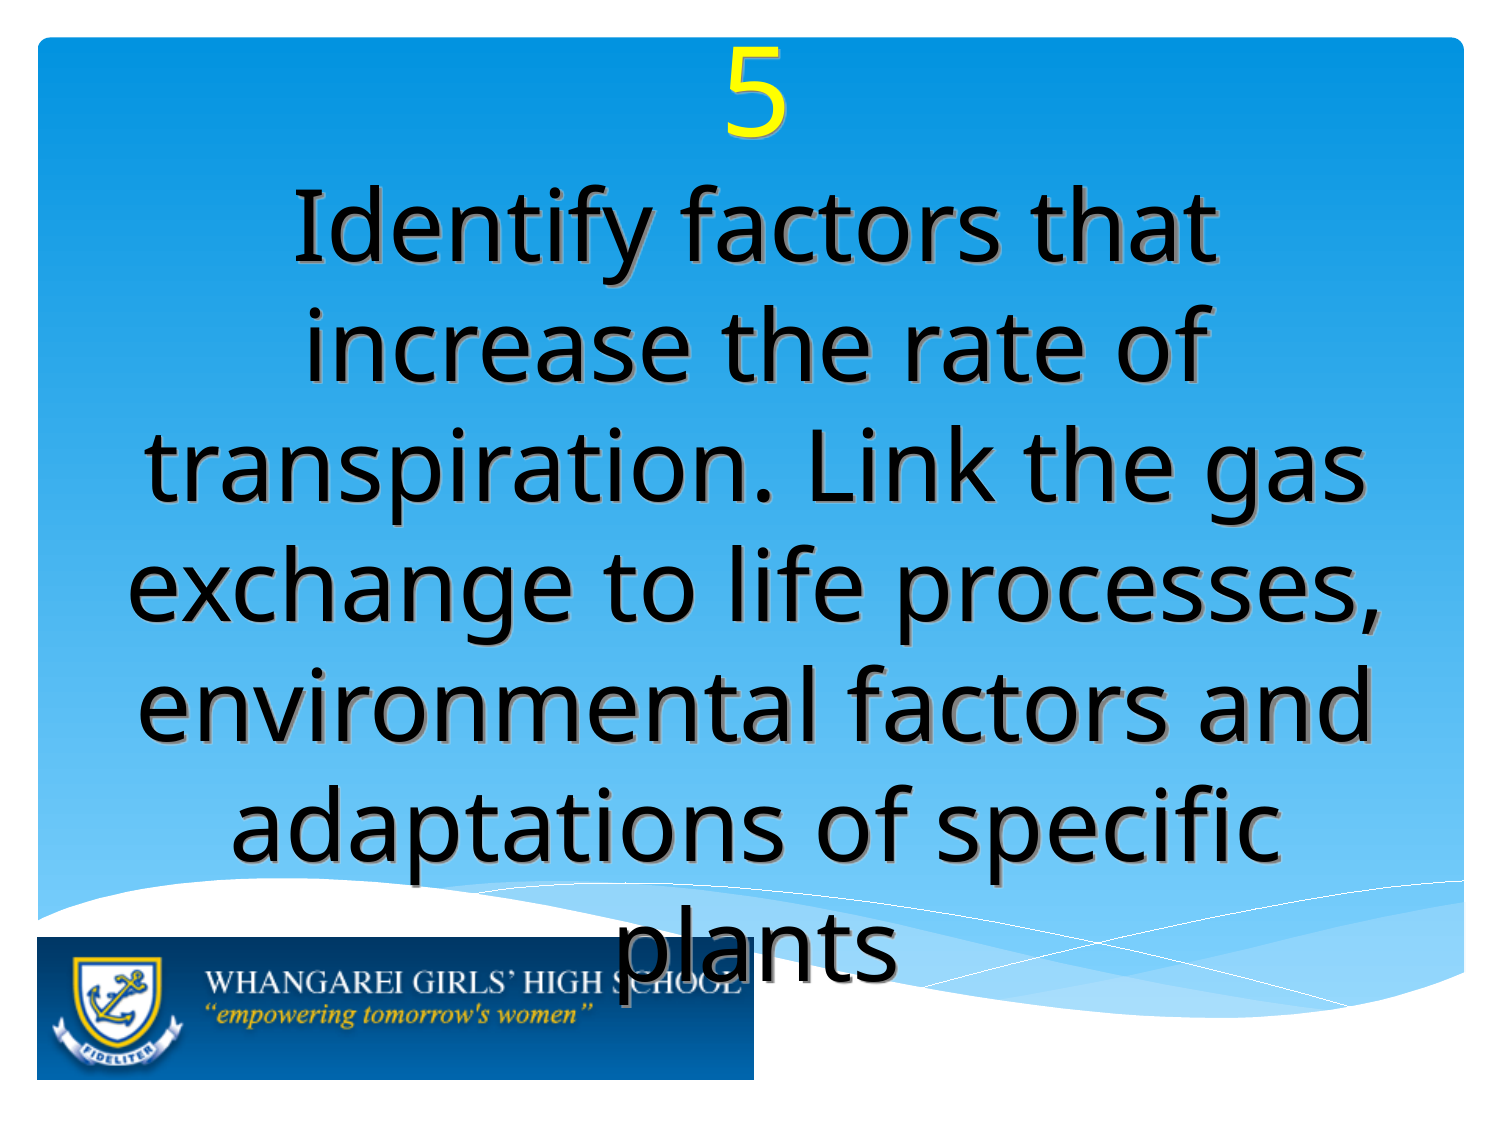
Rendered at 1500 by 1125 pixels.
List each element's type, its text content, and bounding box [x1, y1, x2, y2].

text_box 5 Identify factors that increase the rate of transpiration. Link the gas exchange to life processes, environmental factors and adaptations of specific plants [74, 99, 1438, 913]
picture [37, 937, 754, 1080]
picture [731, 47, 784, 99]
